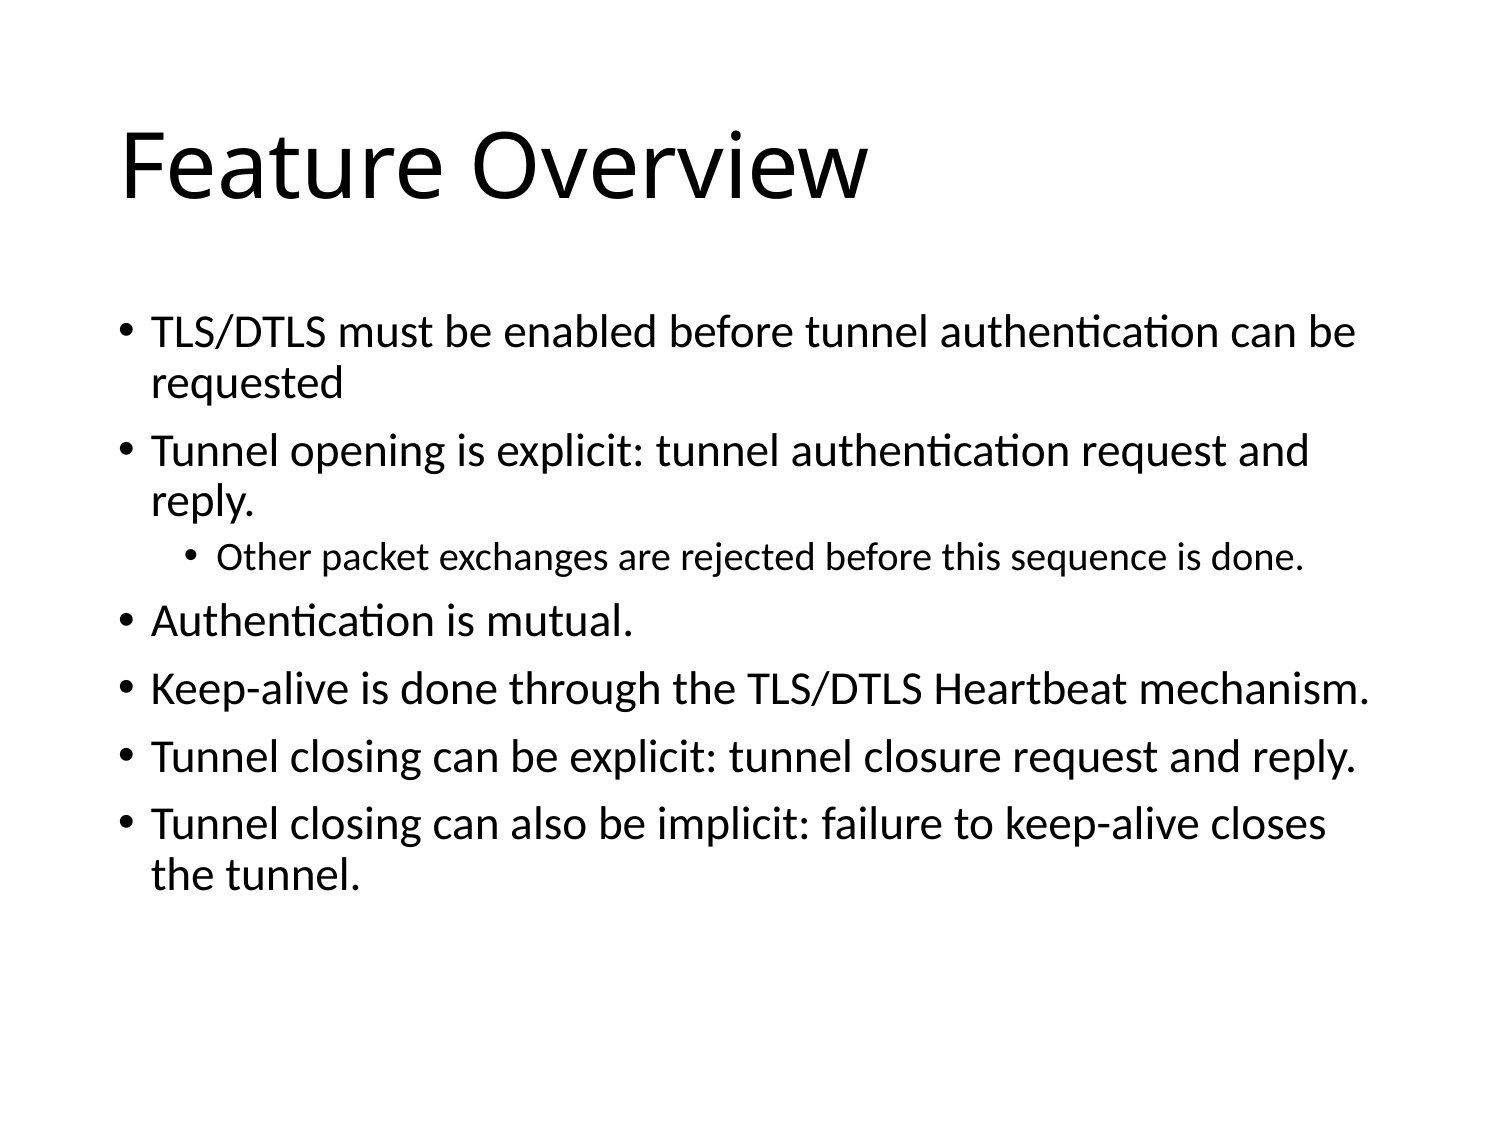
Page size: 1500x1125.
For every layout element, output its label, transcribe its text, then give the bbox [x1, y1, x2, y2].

title Feature Overview [103, 59, 1397, 278]
list TLS/DTLS must be enabled before tunnel authentication can be requested Tunnel opening is explicit: tunnel authentication request and reply. Other packet exchanges are rejected before this sequence is done. Authentication is mutual. Keep-alive is done through the TLS/DTLS Heartbeat mechanism. Tunnel closing can be explicit: tunnel closure request and reply. Tunnel closing can also be implicit: failure to keep-alive closes the tunnel. [103, 299, 1397, 1014]
